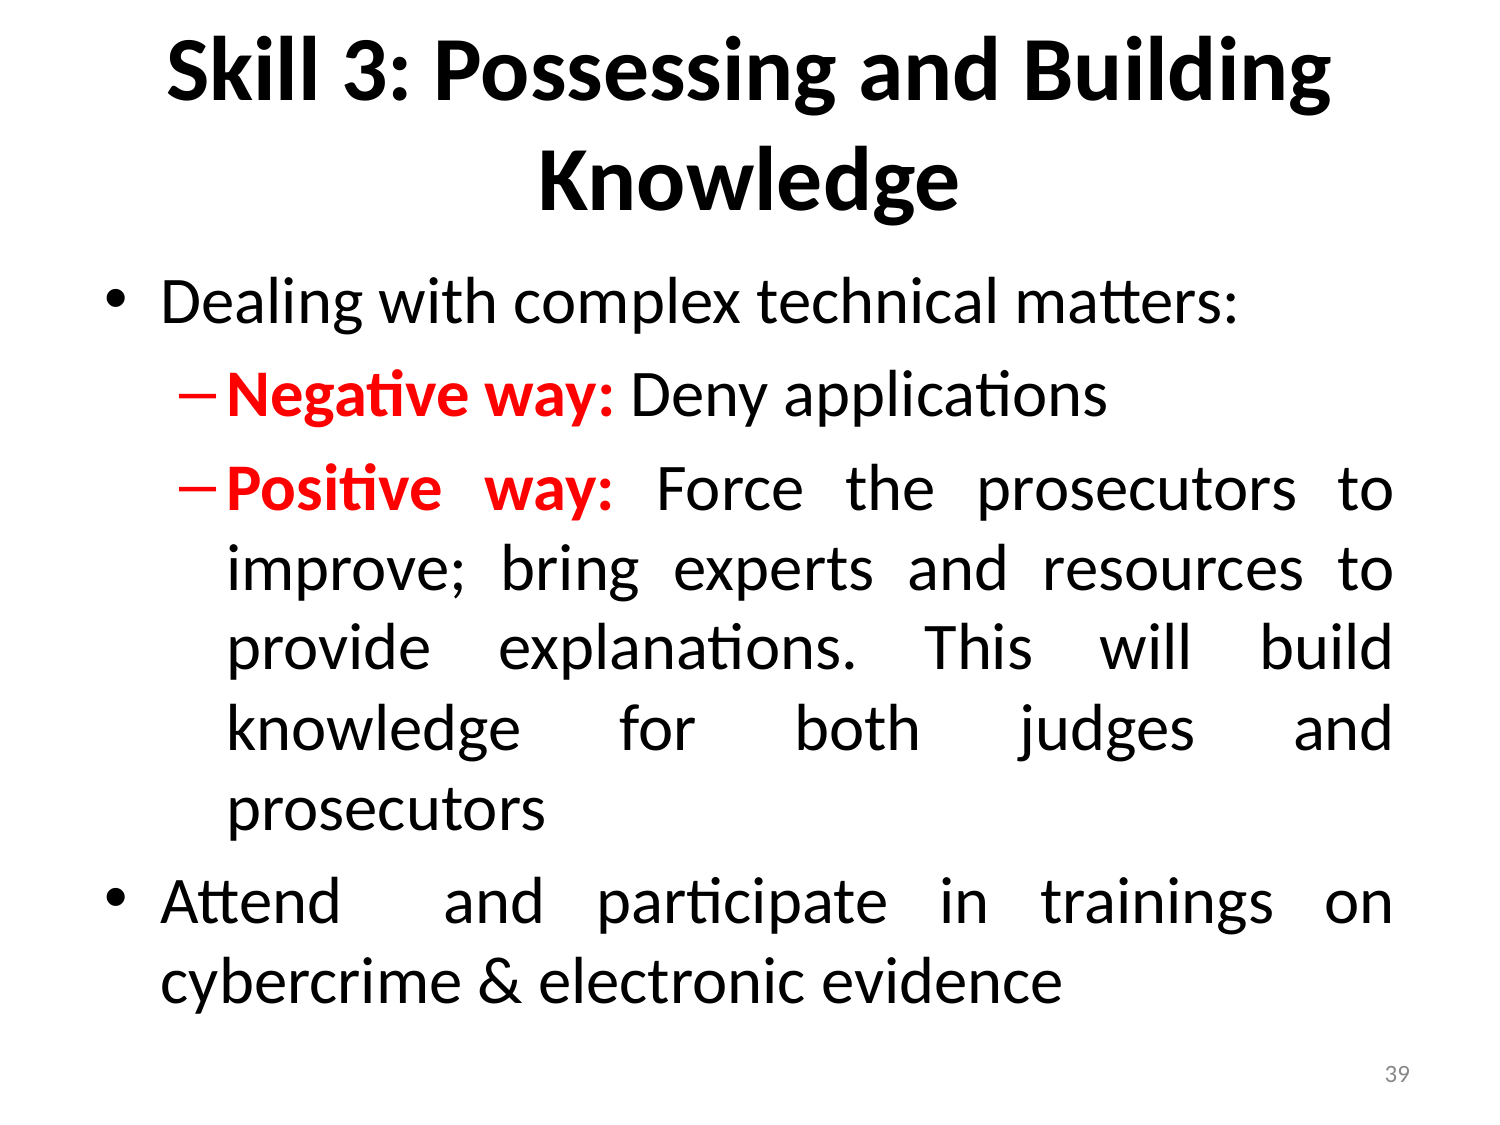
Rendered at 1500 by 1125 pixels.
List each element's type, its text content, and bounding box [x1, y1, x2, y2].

text_box Dealing with complex technical matters: Negative way: Deny applications Positive way: Force the prosecutors to improve; bring experts and resources to provide explanations. This will build knowledge for both judges and prosecutors Attend and participate in trainings on cybercrime & electronic evidence [89, 249, 1411, 1125]
slide_number 39 [1074, 1042, 1425, 1103]
title Skill 3: Possessing and Building Knowledge [75, 24, 1425, 213]
